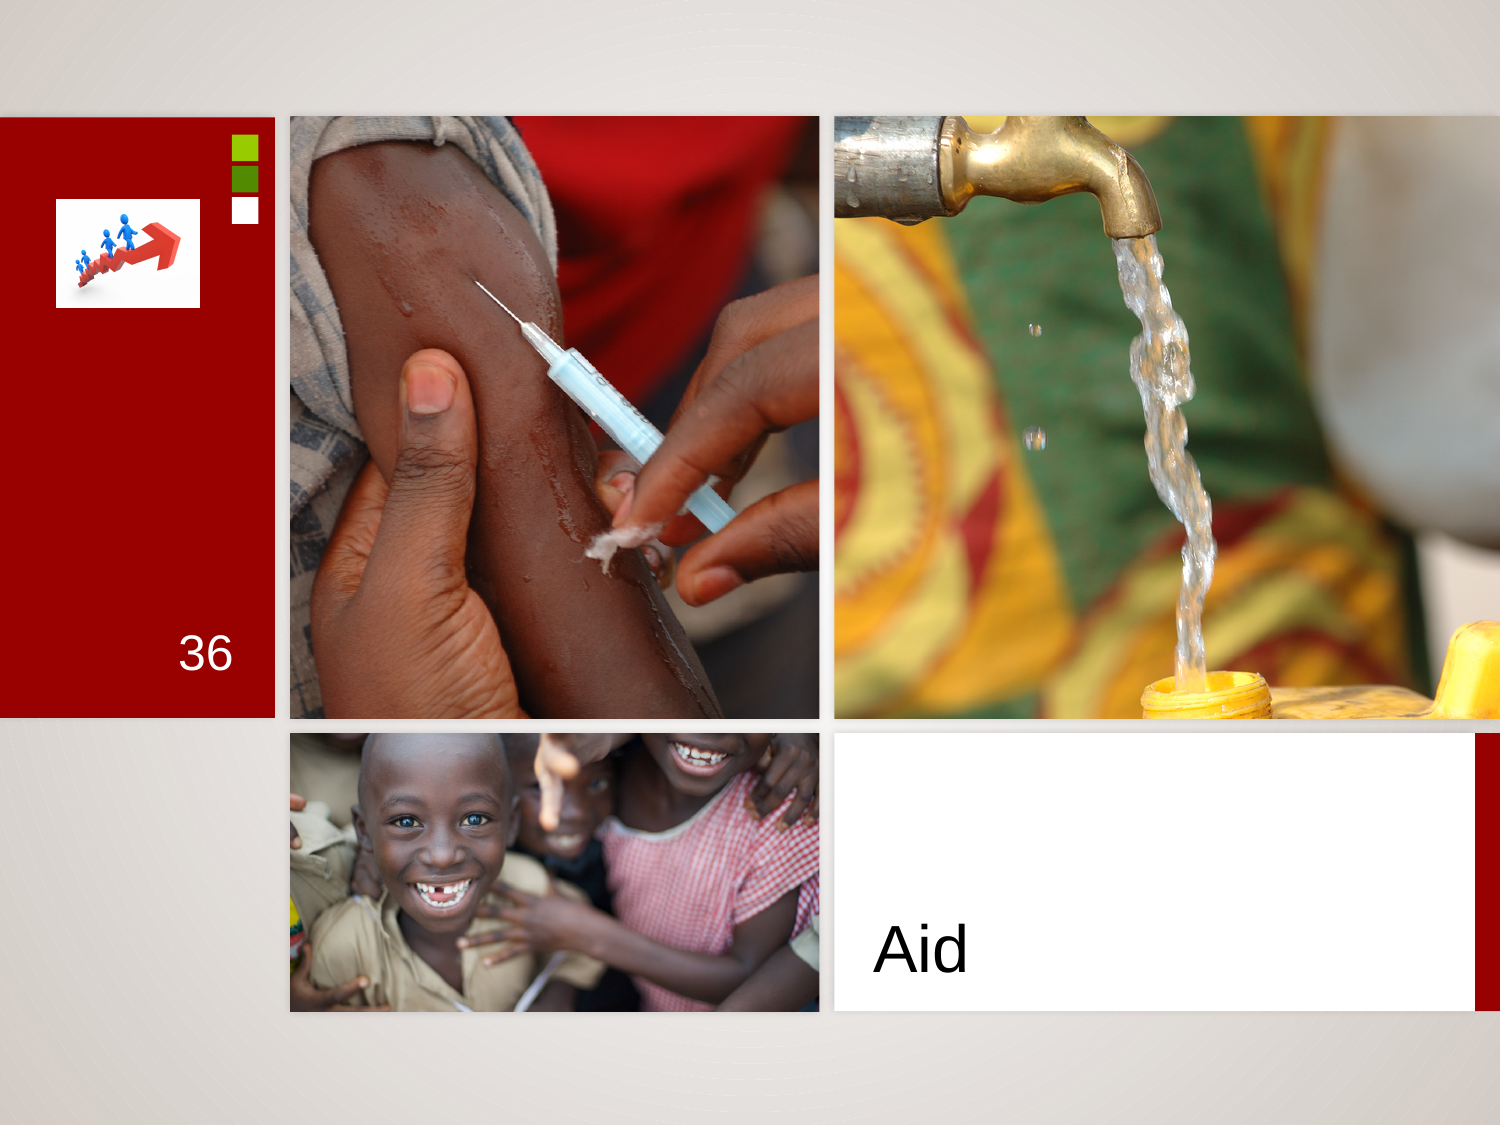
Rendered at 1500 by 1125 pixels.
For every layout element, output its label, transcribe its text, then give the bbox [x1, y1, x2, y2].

title Aid [858, 767, 1452, 994]
picture [833, 116, 1500, 719]
picture [289, 116, 820, 719]
picture [289, 732, 820, 1012]
picture [56, 199, 201, 308]
slide_number 36 [56, 600, 249, 701]
